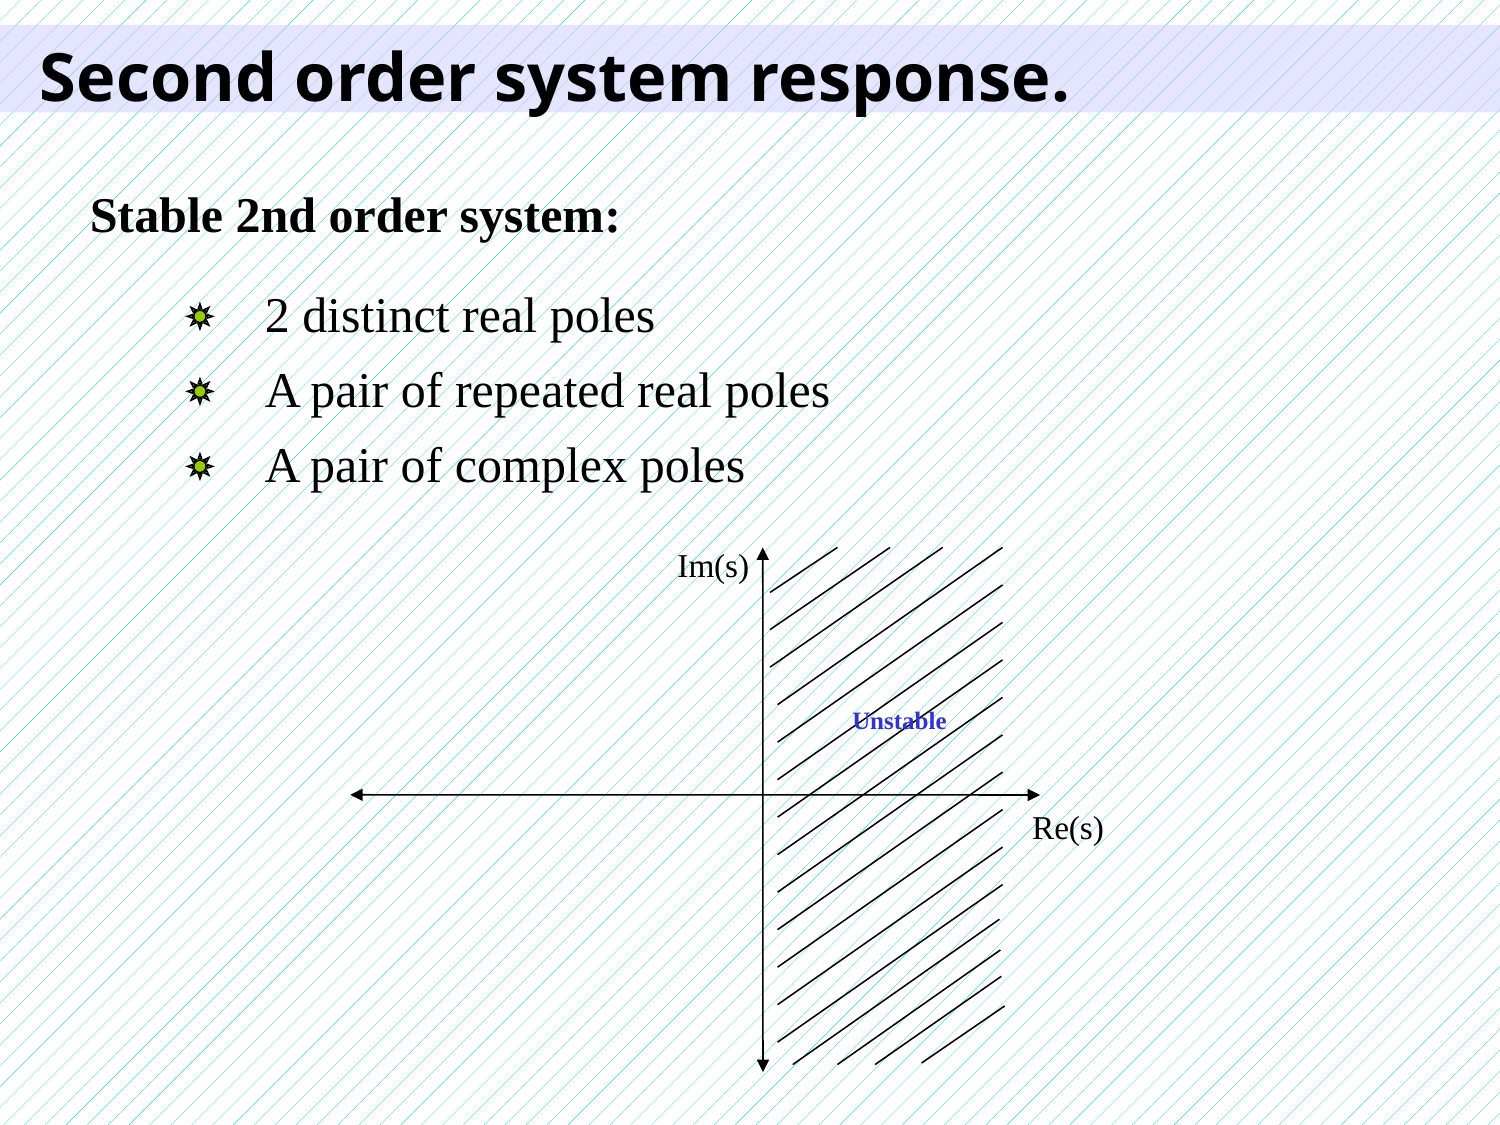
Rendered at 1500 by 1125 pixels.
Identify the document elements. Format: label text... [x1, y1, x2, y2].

text_box 2 distinct real poles [249, 274, 1200, 349]
text_box [187, 307, 213, 329]
text_box Stable 2nd order system: [74, 174, 1138, 250]
text_box Unstable [837, 697, 981, 743]
text_box Im(s) [662, 536, 786, 592]
text_box [187, 457, 213, 479]
text_box [187, 382, 213, 404]
text_box [756, 796, 770, 1073]
text_box A pair of complex poles [249, 424, 1213, 500]
title Second order system response. [24, 24, 1476, 126]
text_box [350, 788, 1041, 801]
text_box Re(s) [1017, 799, 1126, 854]
text_box A pair of repeated real poles [249, 349, 1263, 425]
